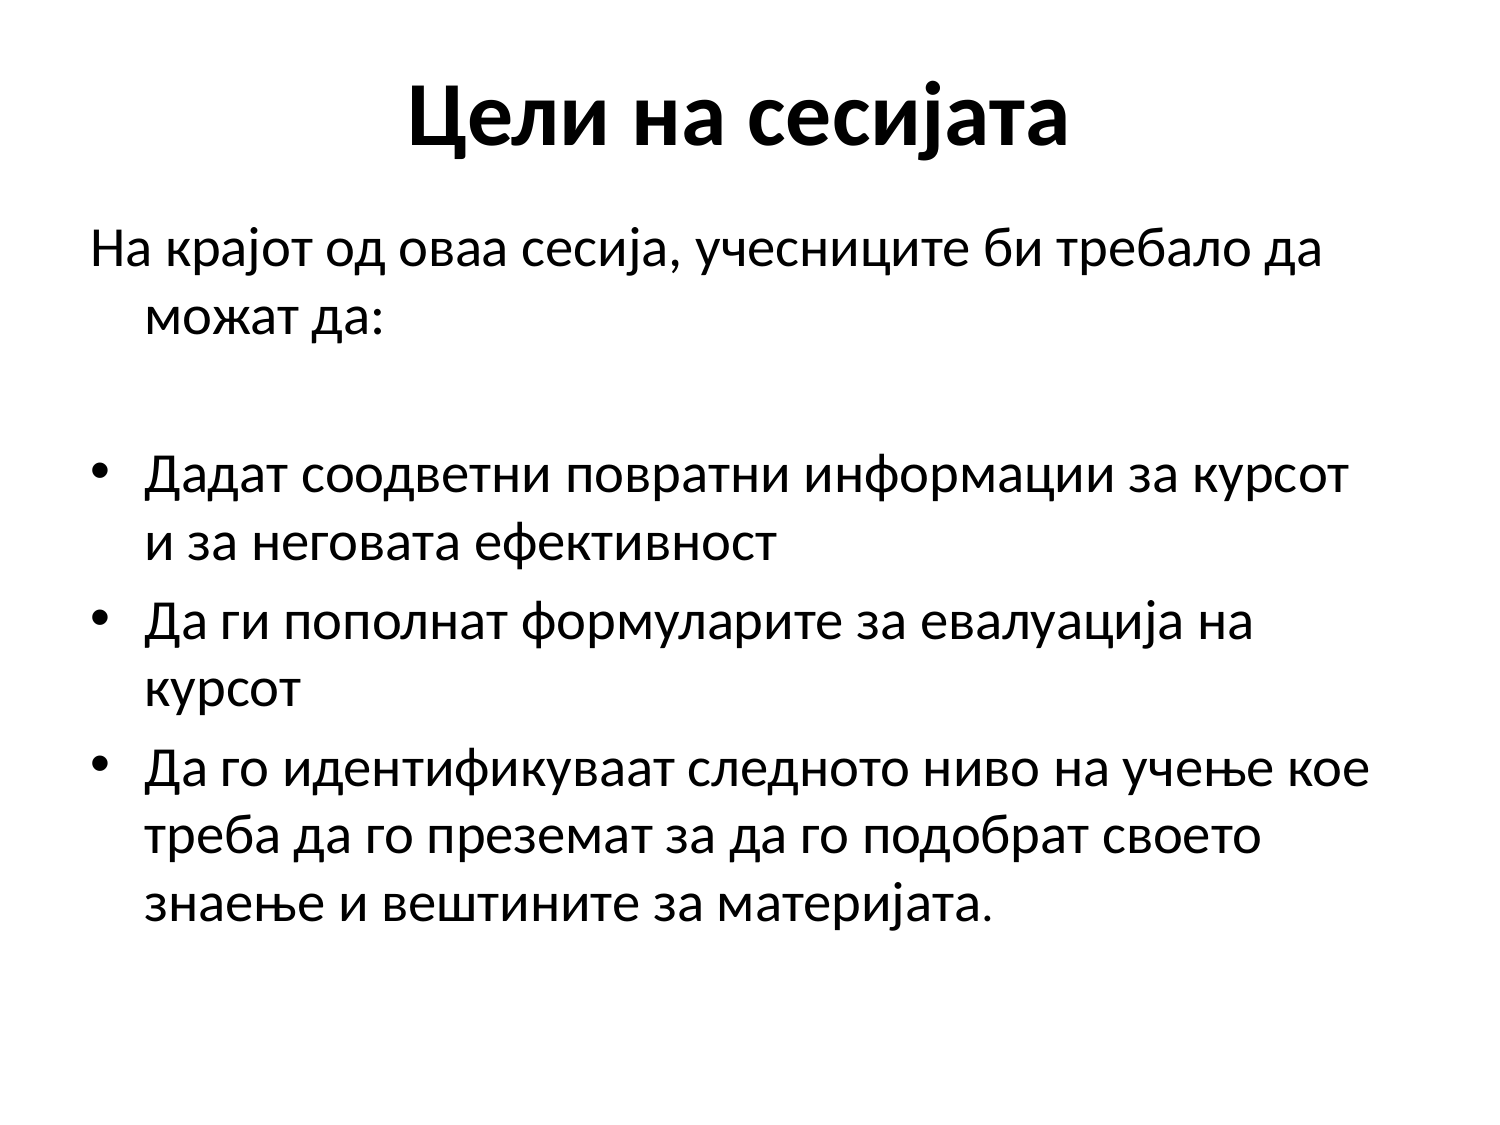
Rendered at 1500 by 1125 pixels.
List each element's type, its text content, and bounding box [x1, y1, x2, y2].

title Цели на сесијата [75, 45, 1425, 172]
list На крајот од оваа сесија, учесниците би требало да можат да: Дадат соодветни повратни информации за курсот и за неговата ефективност Да ги пополнат формуларите за евалуација на курсот Да го идентификуваат следното ниво на учење кое треба да го преземат за да го подобрат своето знаење и вештините за материјата. [75, 202, 1403, 941]
